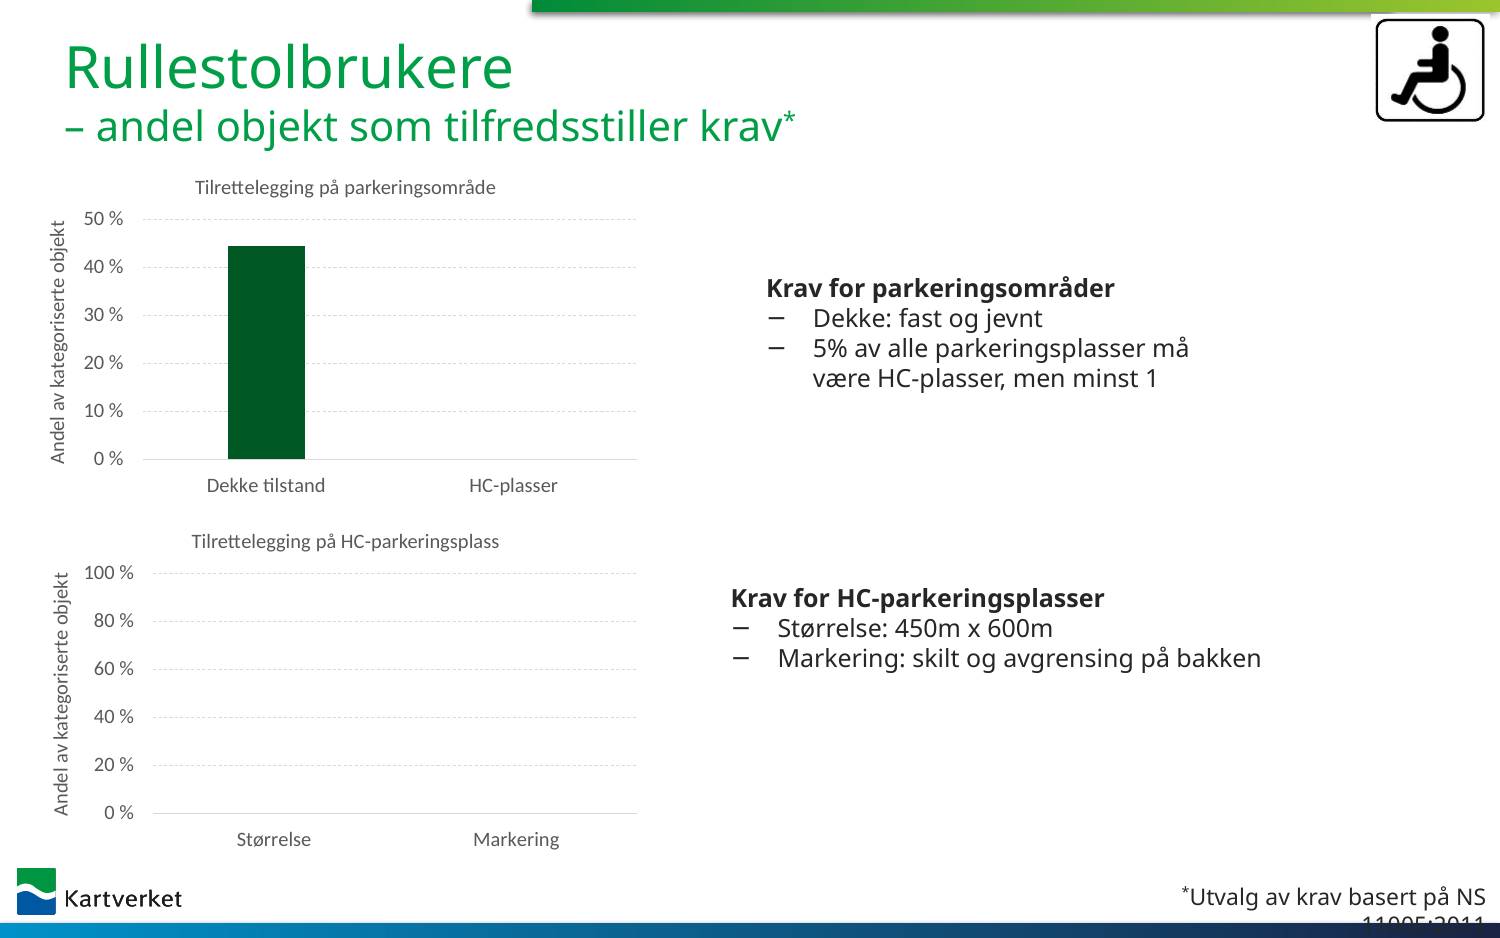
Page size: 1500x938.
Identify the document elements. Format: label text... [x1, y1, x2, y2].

picture [41, 520, 650, 859]
text_box Krav for parkeringsområder Dekke: fast og jevnt 5% av alle parkeringsplasser må være HC-plasser, men minst 1 [751, 264, 1232, 400]
text_box Krav for HC-parkeringsplasser Størrelse: 450m x 600m Markering: skilt og avgrensing på bakken [715, 574, 1278, 680]
picture [41, 166, 650, 505]
text_box Rullestolbrukere – andel objekt som tilfredsstiller krav* [49, 23, 1431, 158]
text_box *Utvalg av krav basert på NS 11005:2011 [1068, 873, 1500, 938]
picture [1371, 13, 1491, 127]
